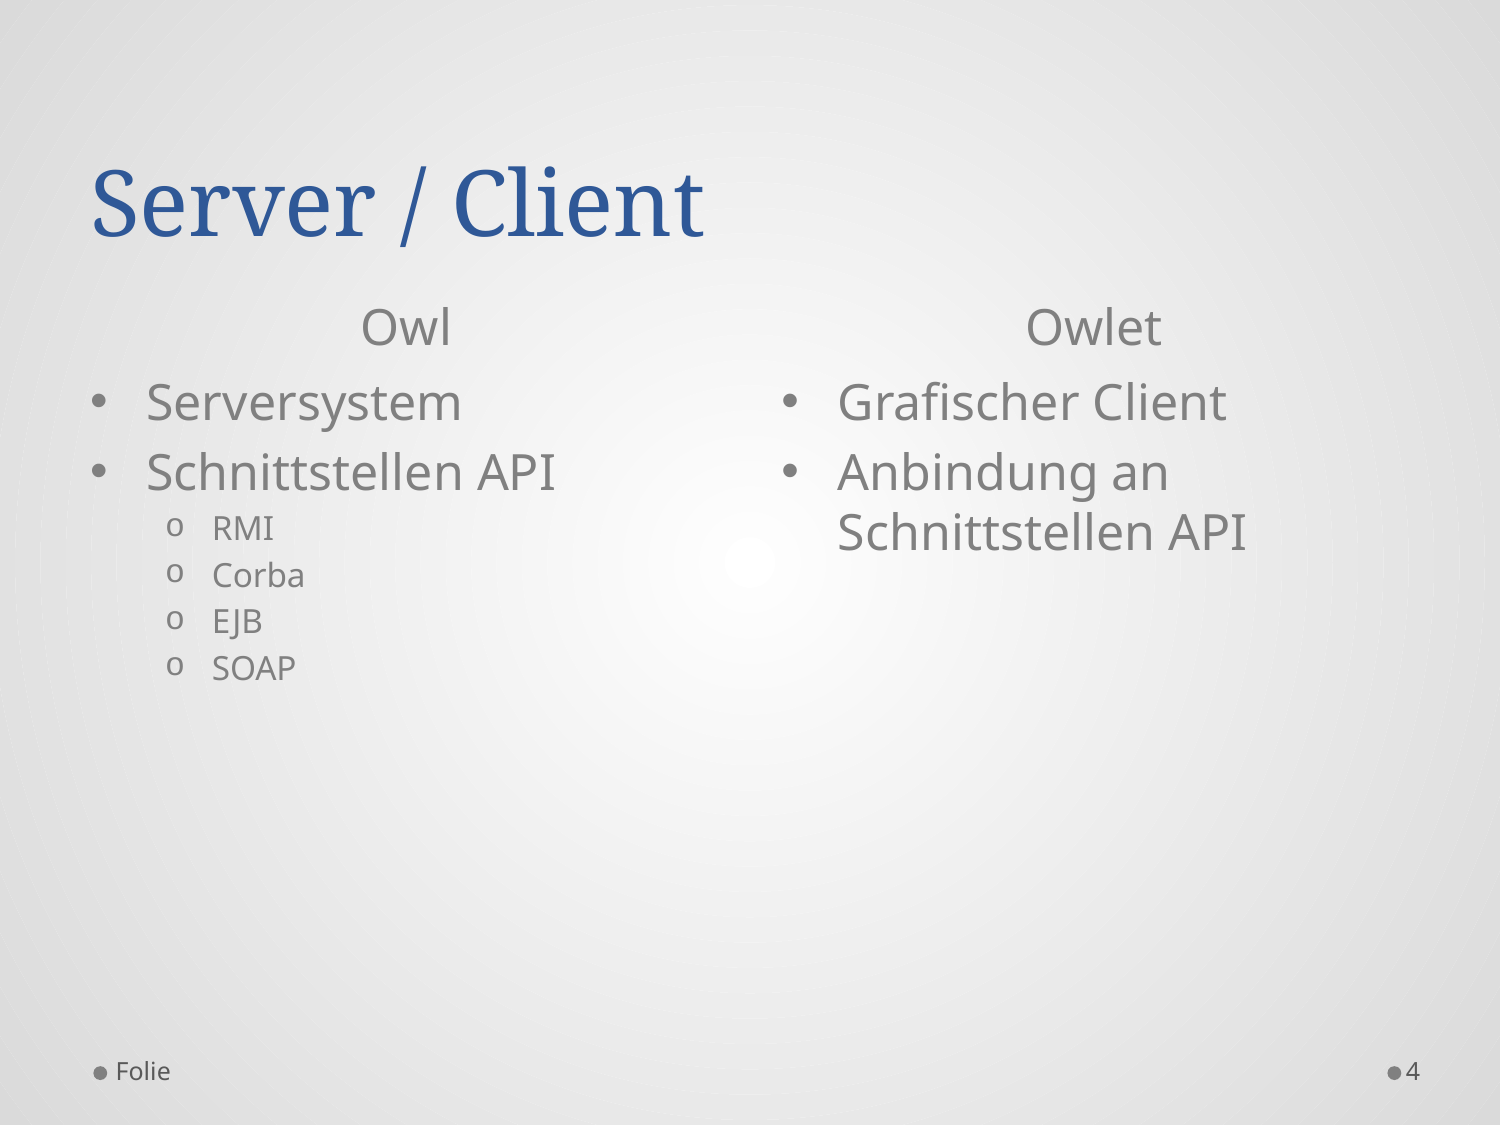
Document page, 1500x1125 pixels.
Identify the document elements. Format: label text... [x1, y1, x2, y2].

list Grafischer Client Anbindung an Schnittstellen API [766, 363, 1430, 1005]
list Owl [75, 262, 738, 363]
title Server / Client [75, 0, 1425, 263]
slide_number 4 [1401, 1042, 1494, 1103]
list Serversystem Schnittstellen API RMI Corba EJB SOAP [75, 363, 738, 1005]
list Owlet [762, 262, 1426, 363]
footer Folie [108, 1042, 576, 1103]
